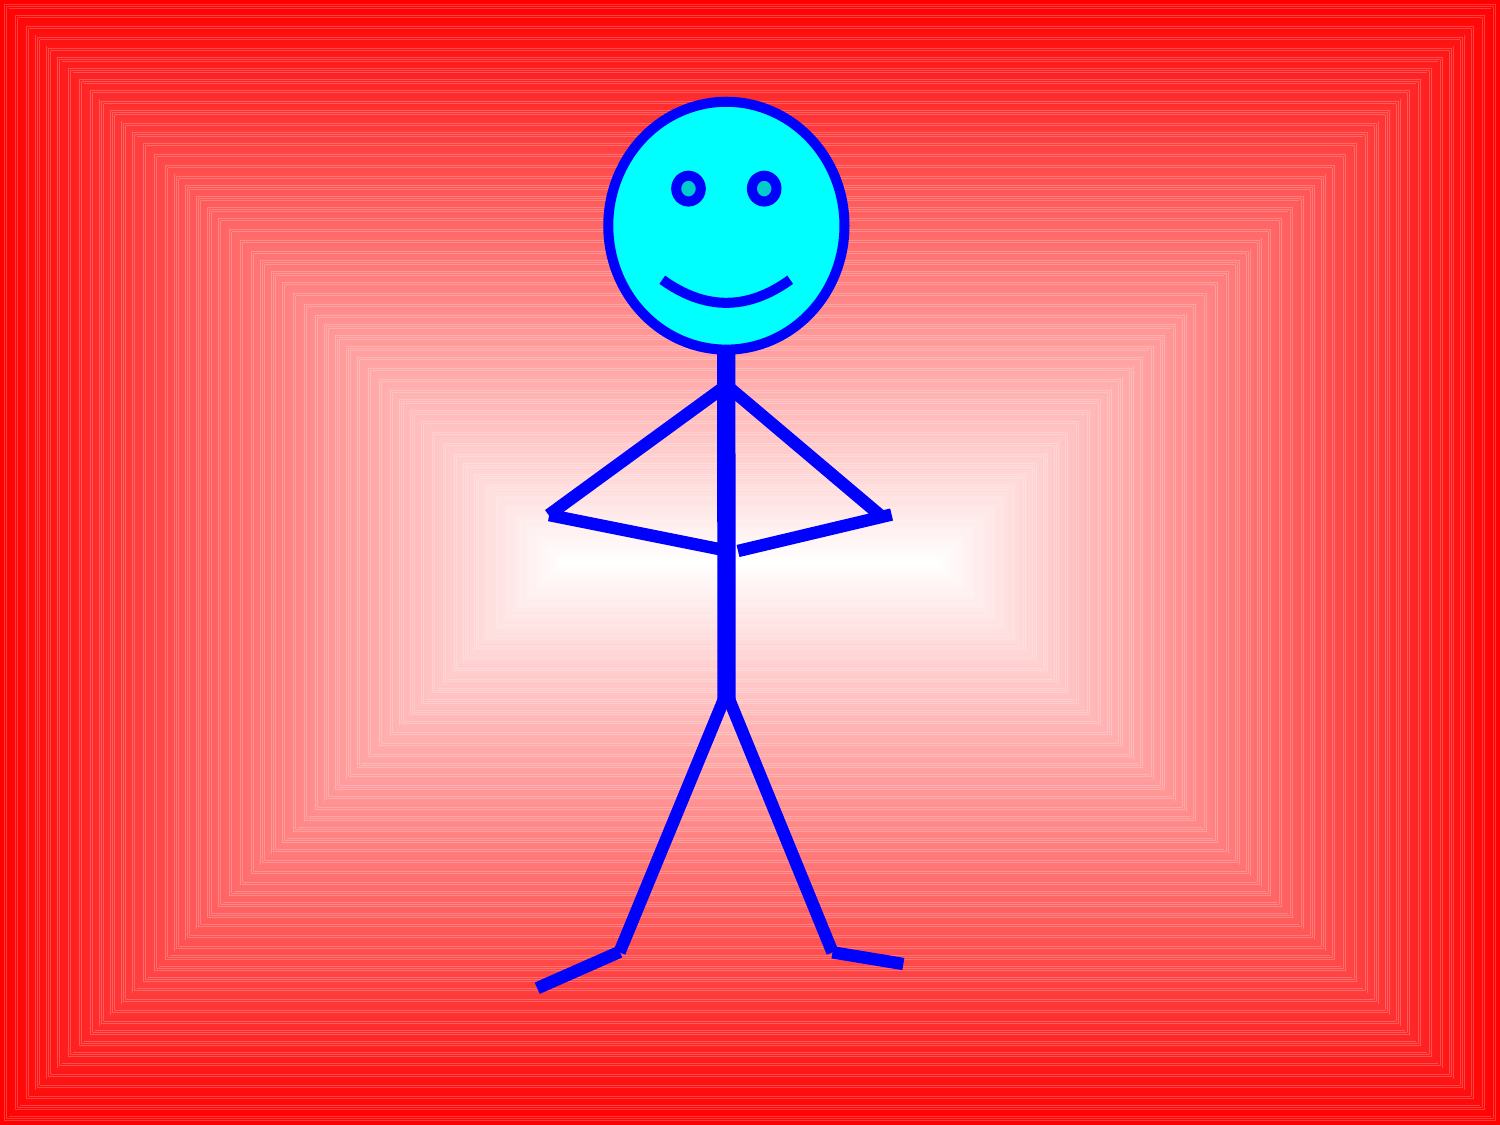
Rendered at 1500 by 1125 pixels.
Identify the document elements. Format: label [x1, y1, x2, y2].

text_box [608, 101, 845, 350]
